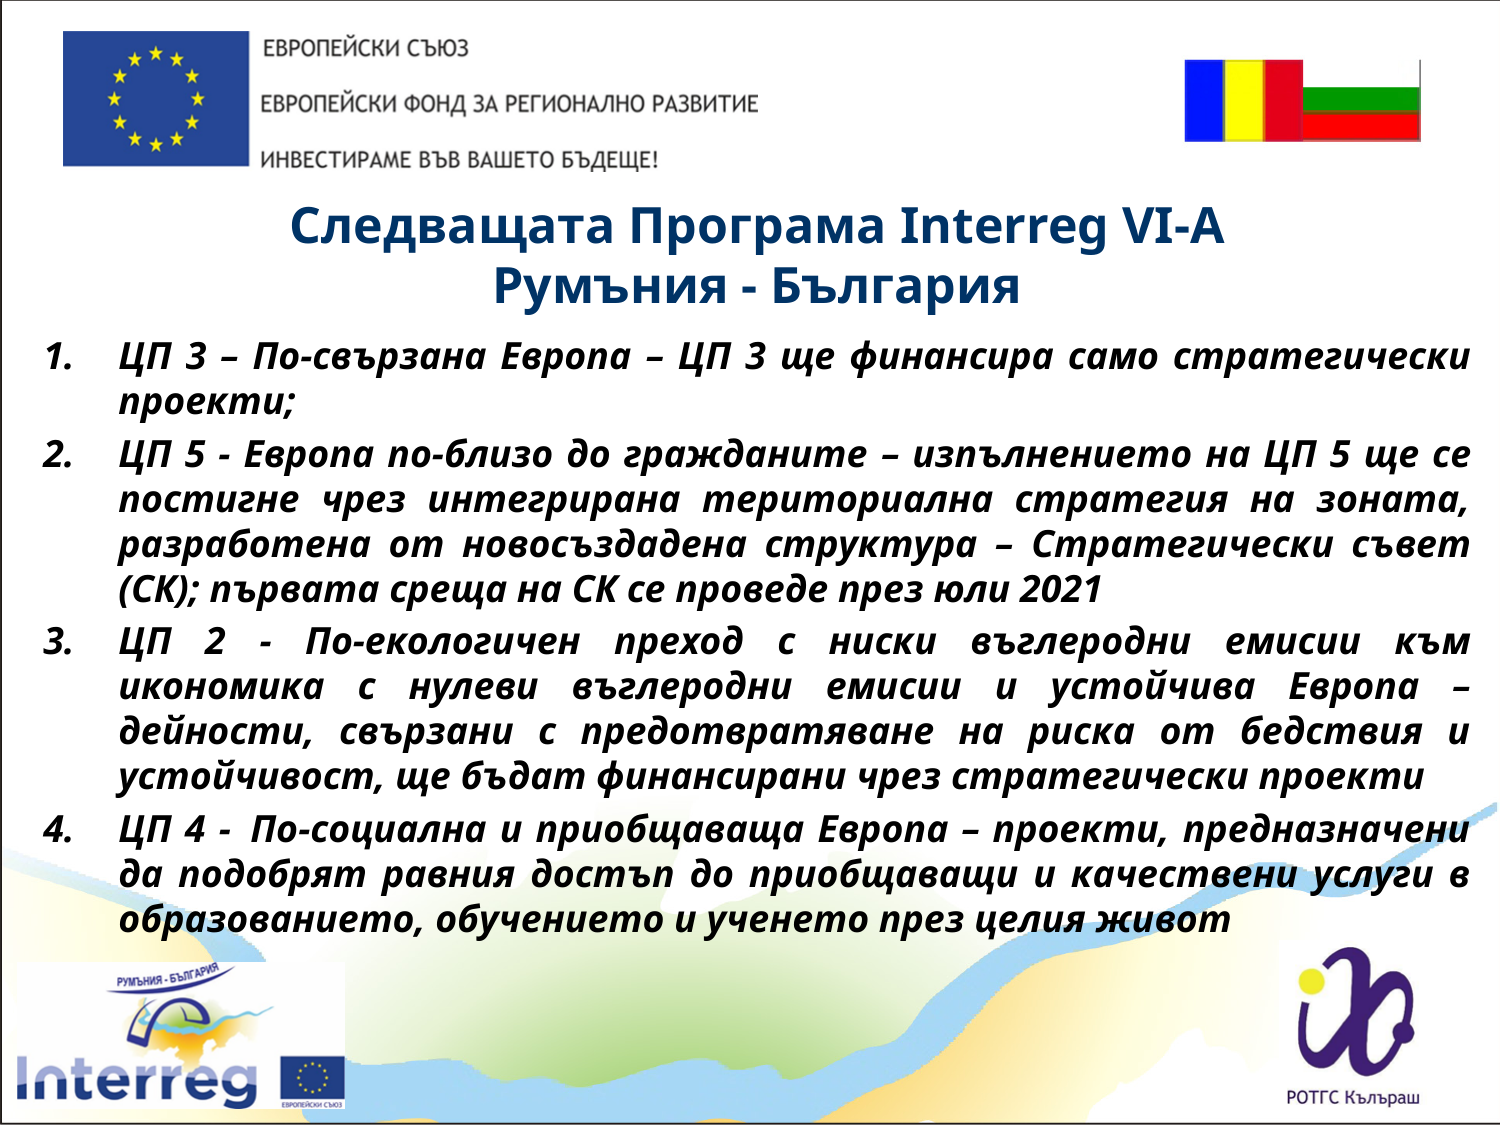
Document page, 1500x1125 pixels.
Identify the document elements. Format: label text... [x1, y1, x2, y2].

text_box ЦП 3 – По-свързана Европа – ЦП 3 ще финансира само стратегически проекти; ЦП 5 - Европа по-близо до гражданите – изпълнението на ЦП 5 ще се постигне чрез интегрирана териториална стратегия на зоната, разработена от новосъздадена структура – ​​Стратегически съвет (СК); първата среща на СК се проведе през юли 2021 ЦП 2 - По-екологичен преход с ниски въглеродни емисии към икономика с нулеви въглеродни емисии и устойчива Европа – дейности, свързани с предотвратяване на риска от бедствия и устойчивост, ще бъдат финансирани чрез стратегически проекти ЦП 4 - По-социална и приобщаваща Европа – проекти, предназначени да подобрят равния достъп до приобщаващи и качествени услуги в образованието, обучението и ученето през целия живот [28, 324, 1487, 850]
title [82, 850, 1433, 940]
text_box Следващата Програма Interreg VI-A Румъния - България [201, 185, 1314, 299]
picture [0, 0, 1500, 1125]
title [82, 174, 1433, 324]
